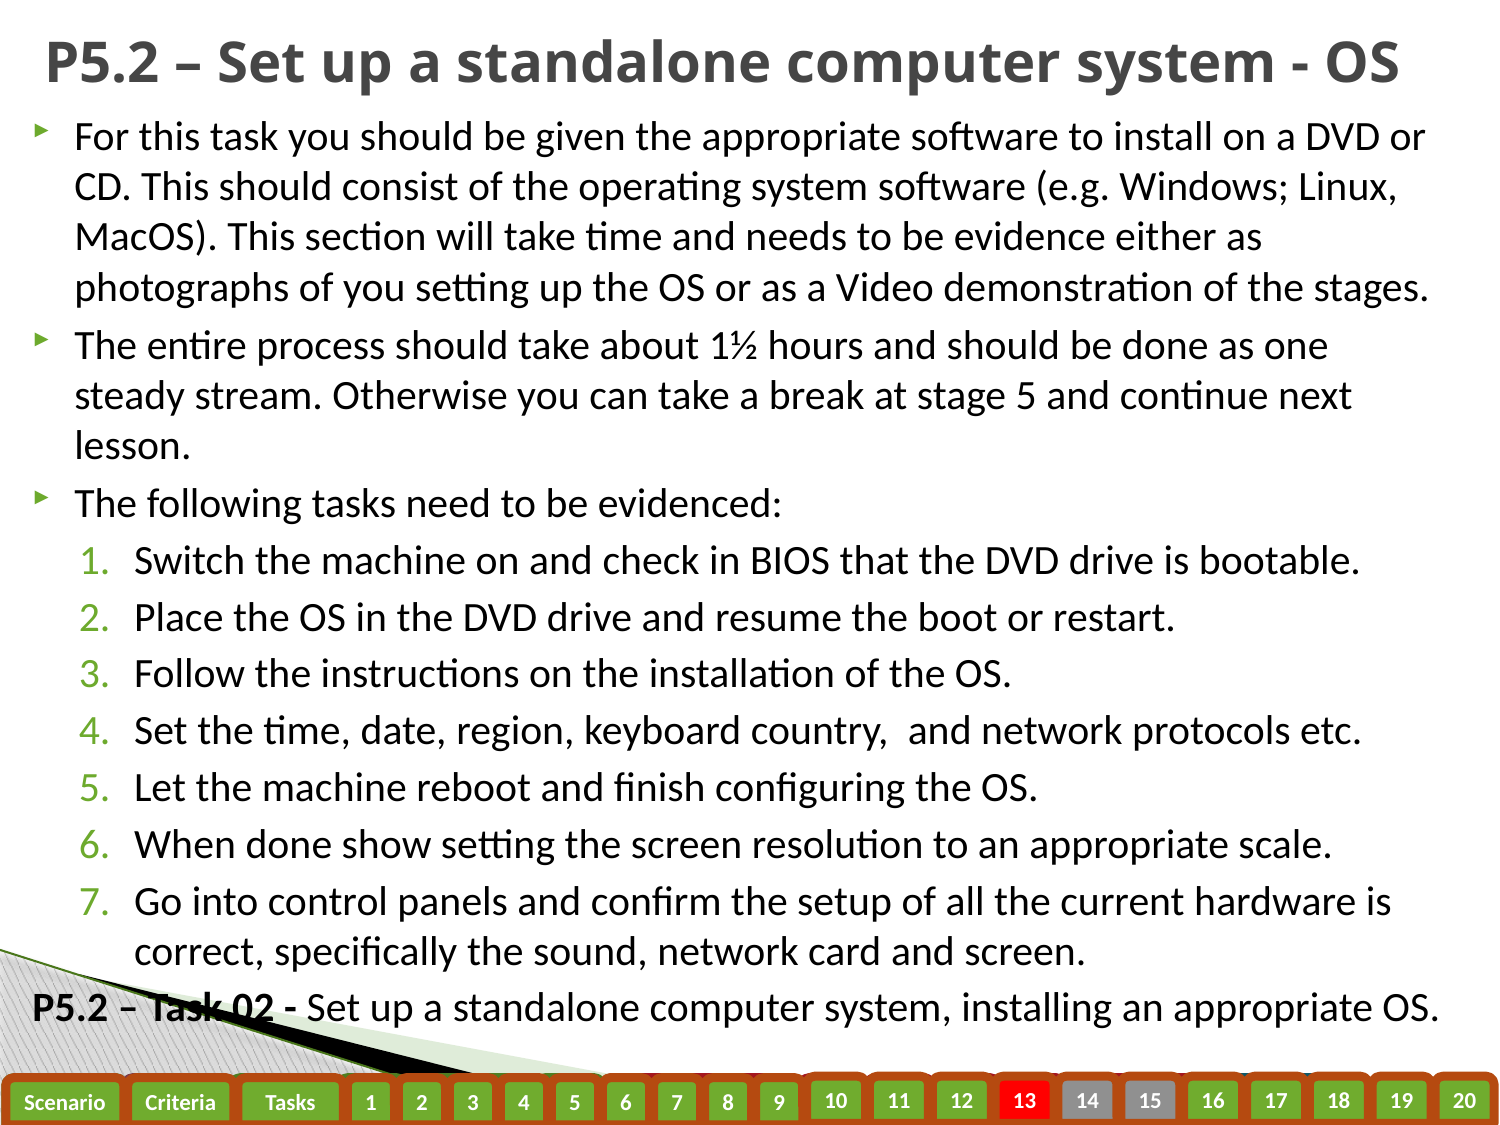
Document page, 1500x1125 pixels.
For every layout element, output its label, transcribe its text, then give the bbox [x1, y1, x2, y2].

title P5.2 – Set up a standalone computer system - OS [29, 30, 1463, 90]
list For this task you should be given the appropriate software to install on a DVD or CD. This should consist of the operating system software (e.g. Windows; Linux, MacOS). This section will take time and needs to be evidence either as photographs of you setting up the OS or as a Video demonstration of the stages. The entire process should take about 1½ hours and should be done as one steady stream. Otherwise you can take a break at stage 5 and continue next lesson. The following tasks need to be evidenced: Switch the machine on and check in BIOS that the DVD drive is bootable. Place the OS in the DVD drive and resume the boot or restart. Follow the instructions on the installation of the OS. Set the time, date, region, keyboard country, and network protocols etc. Let the machine reboot and finish configuring the OS. When done show setting the screen resolution to an appropriate scale. Go into control panels and confirm the setup of all the current hardware is correct, specifically the sound, network card and screen. P5.2 – Task 02 - Set up a standalone computer system, installing an appropriate OS. [17, 101, 1463, 1047]
